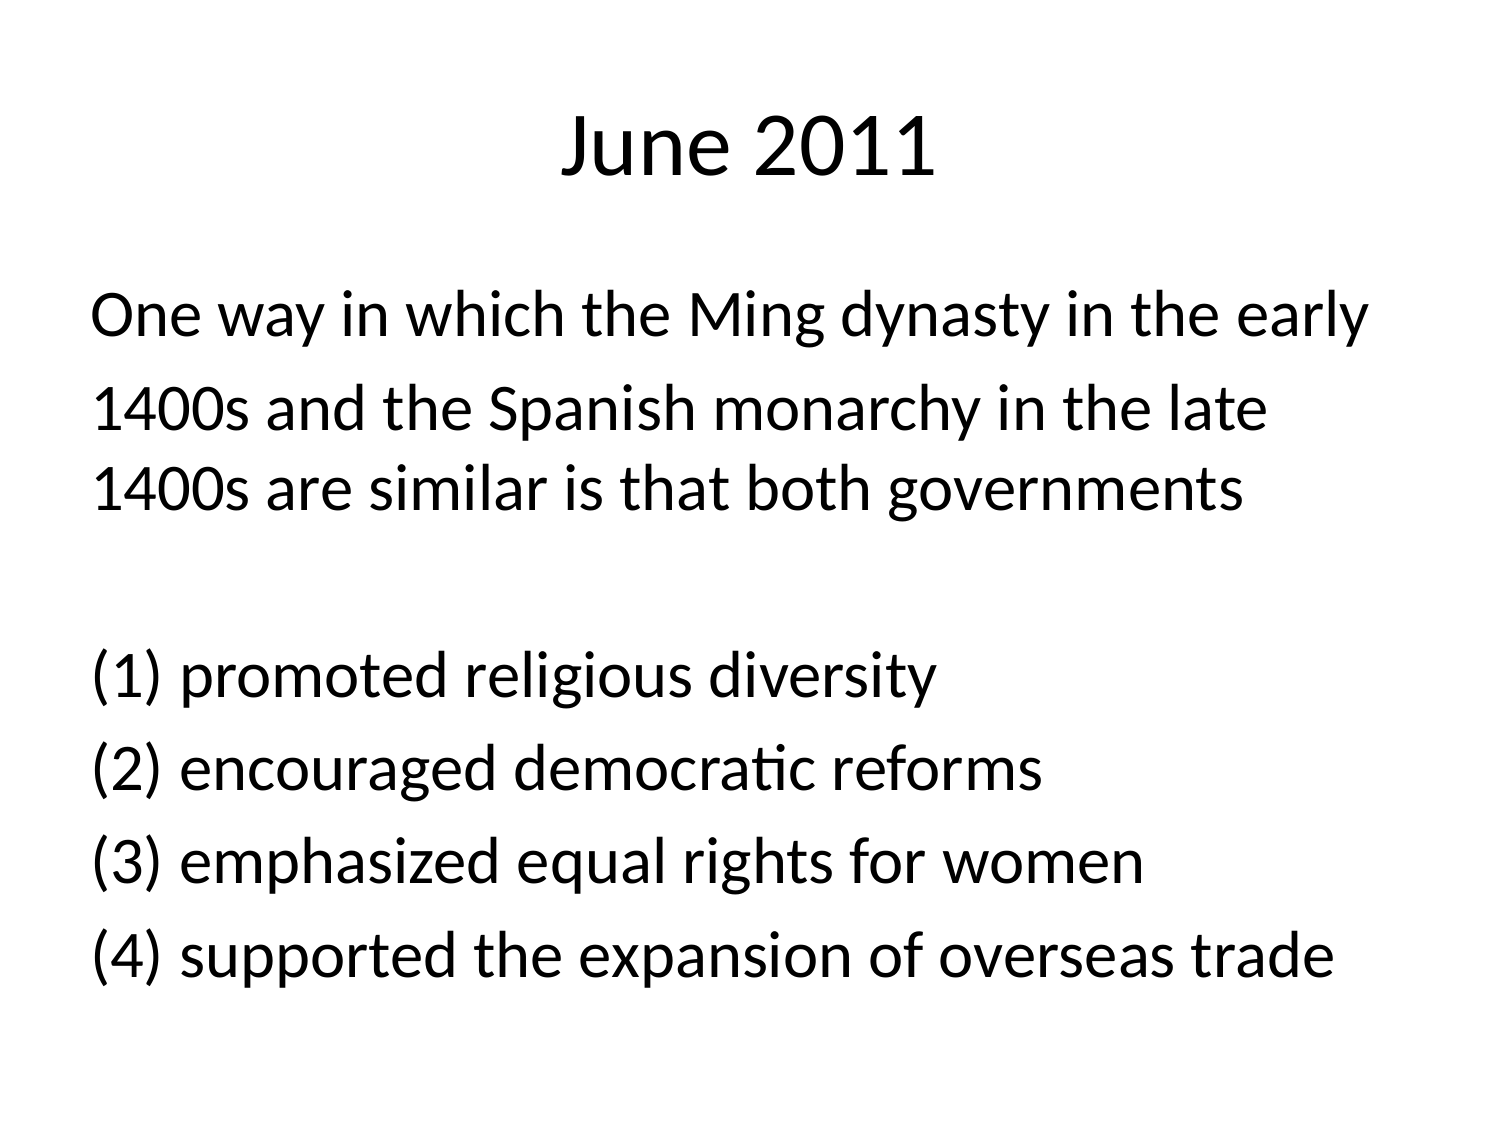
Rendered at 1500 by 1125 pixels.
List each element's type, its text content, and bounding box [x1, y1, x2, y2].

title June 2011 [75, 45, 1425, 233]
list One way in which the Ming dynasty in the early 1400s and the Spanish monarchy in the late 1400s are similar is that both governments (1) promoted religious diversity (2) encouraged democratic reforms (3) emphasized equal rights for women (4) supported the expansion of overseas trade [75, 262, 1425, 1005]
